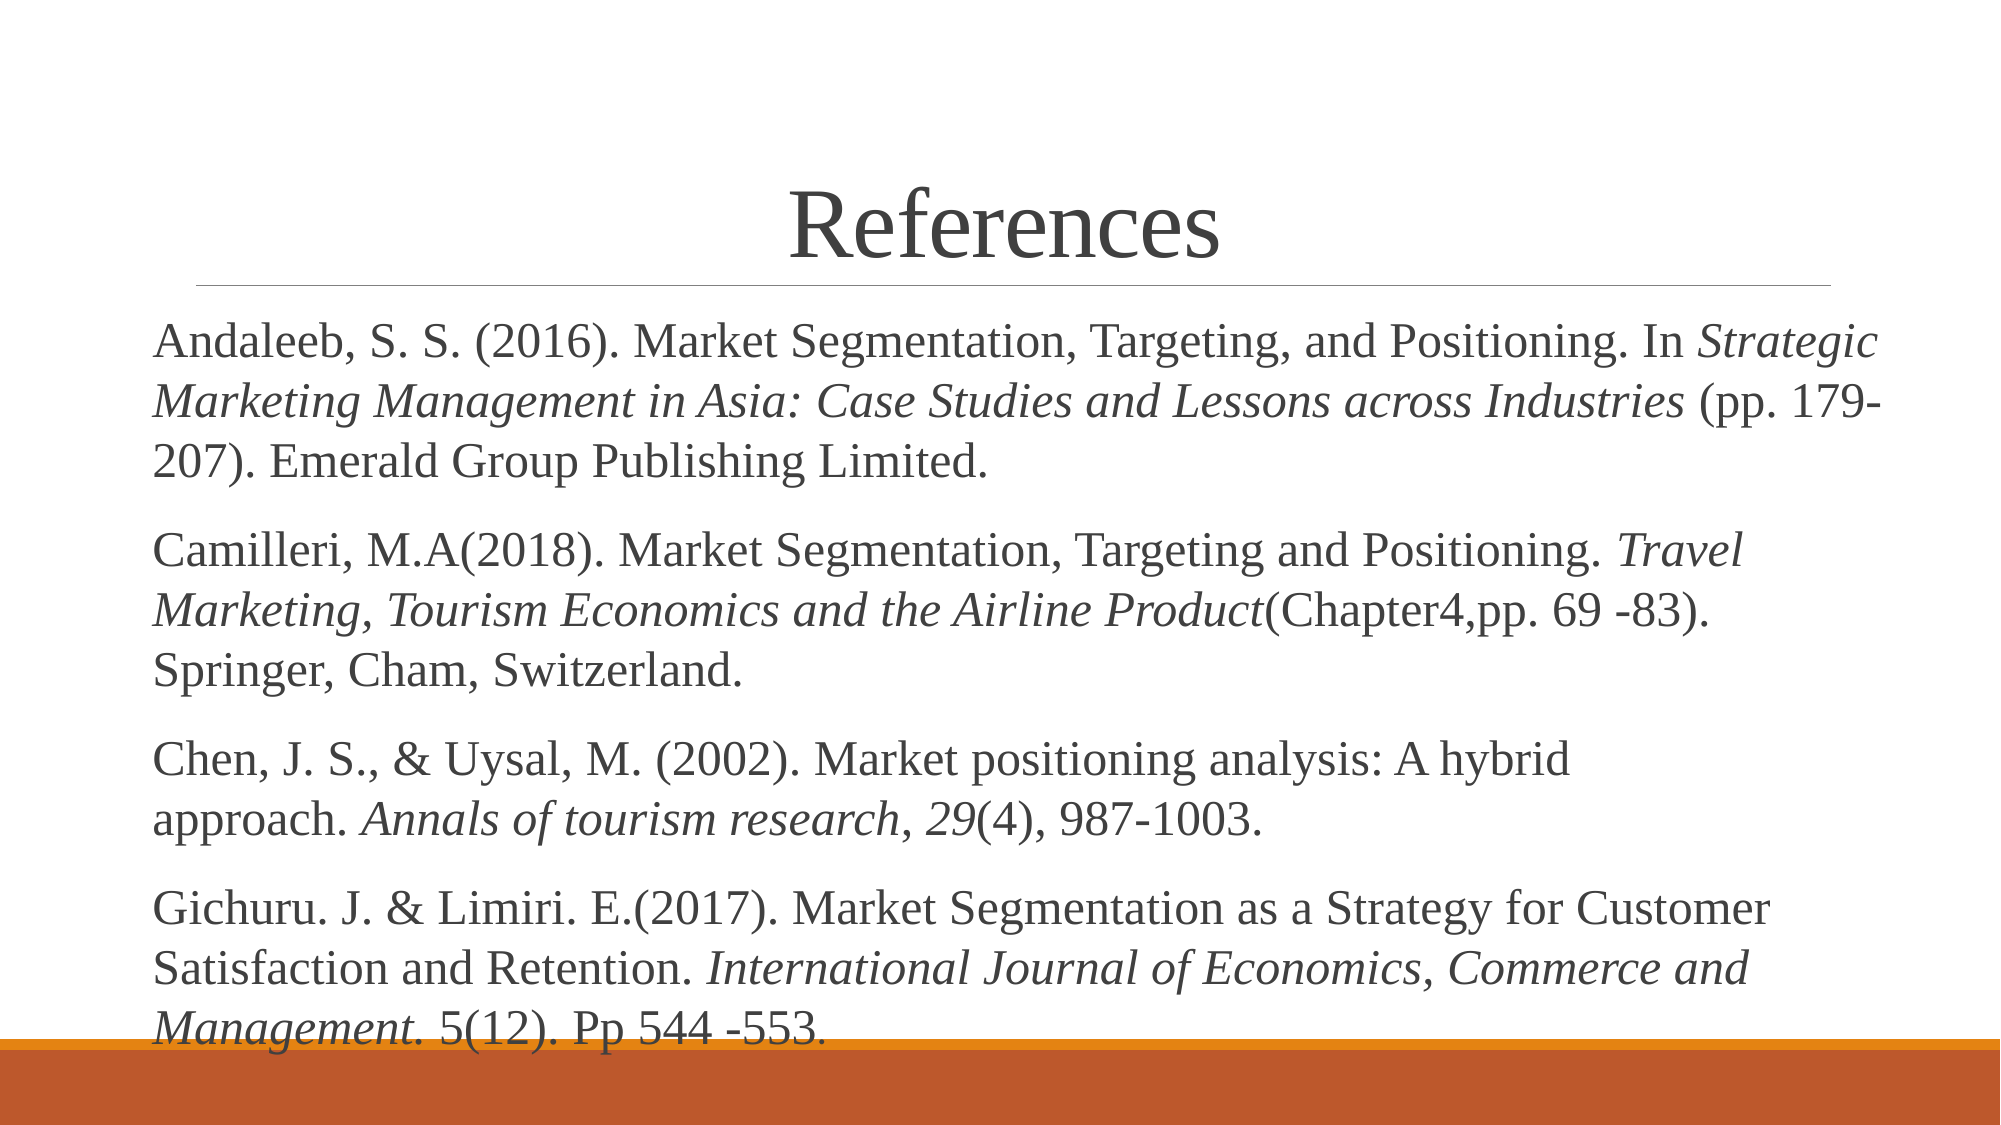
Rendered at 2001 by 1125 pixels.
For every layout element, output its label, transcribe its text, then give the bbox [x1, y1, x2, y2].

title References [180, 47, 1830, 285]
list Andaleeb, S. S. (2016). Market Segmentation, Targeting, and Positioning. In Strategic Marketing Management in Asia: Case Studies and Lessons across Industries (pp. 179-207). Emerald Group Publishing Limited. Camilleri, M.A(2018). Market Segmentation, Targeting and Positioning. Travel Marketing, Tourism Economics and the Airline Product(Chapter4,pp. 69 -83). Springer, Cham, Switzerland. Chen, J. S., & Uysal, M. (2002). Market positioning analysis: A hybrid approach. Annals of tourism research, 29(4), 987-1003. Gichuru. J. & Limiri. E.(2017). Market Segmentation as a Strategy for Customer Satisfaction and Retention. International Journal of Economics, Commerce and Management. 5(12). Pp 544 -553. [137, 299, 1905, 1125]
